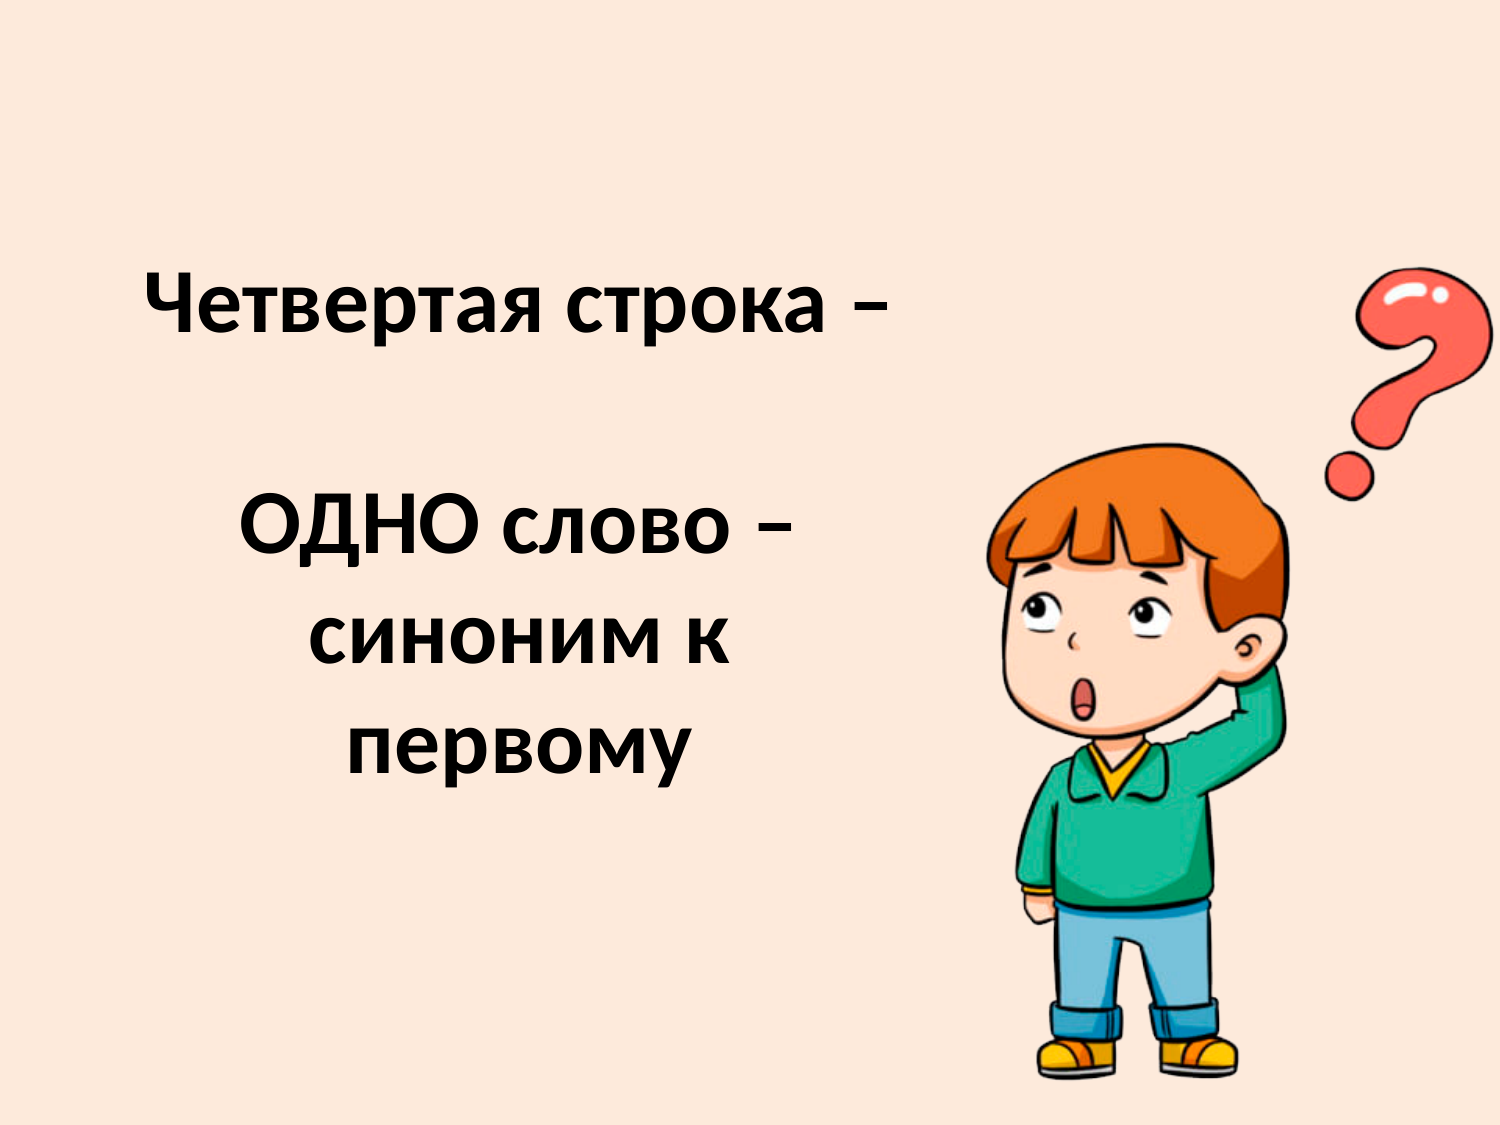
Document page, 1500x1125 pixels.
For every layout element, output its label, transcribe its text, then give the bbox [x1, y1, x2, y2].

picture [655, 184, 1500, 1125]
title Четвертая строка – ОДНО слово – синоним к первому [123, 45, 916, 988]
